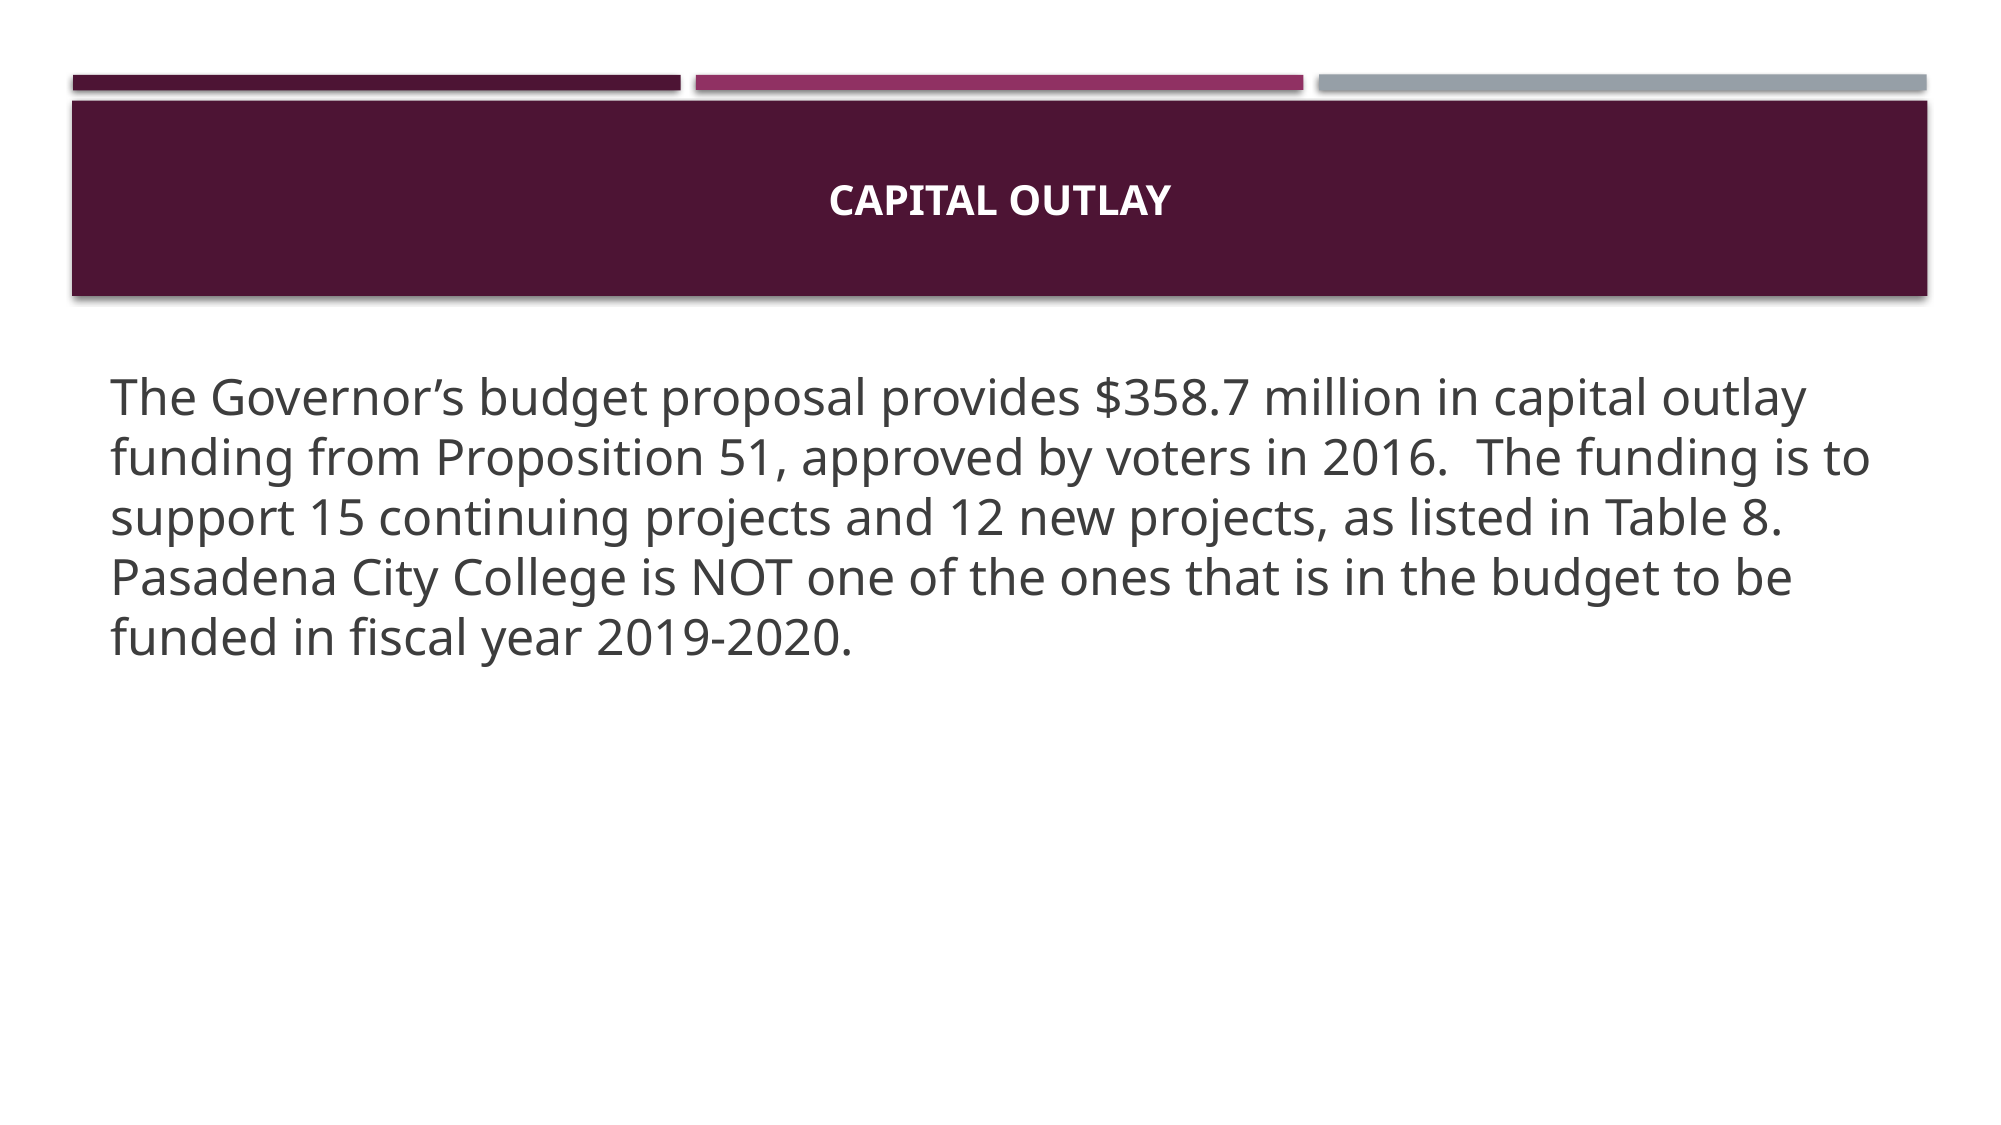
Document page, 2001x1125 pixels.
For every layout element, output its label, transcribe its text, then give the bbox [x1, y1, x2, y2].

list The Governor’s budget proposal provides $358.7 million in capital outlay funding from Proposition 51, approved by voters in 2016. The funding is to support 15 continuing projects and 12 new projects, as listed in Table 8. Pasadena City College is NOT one of the ones that is in the budget to be funded in fiscal year 2019-2020. [95, 357, 1905, 962]
title Capital Outlay [95, 166, 1905, 282]
